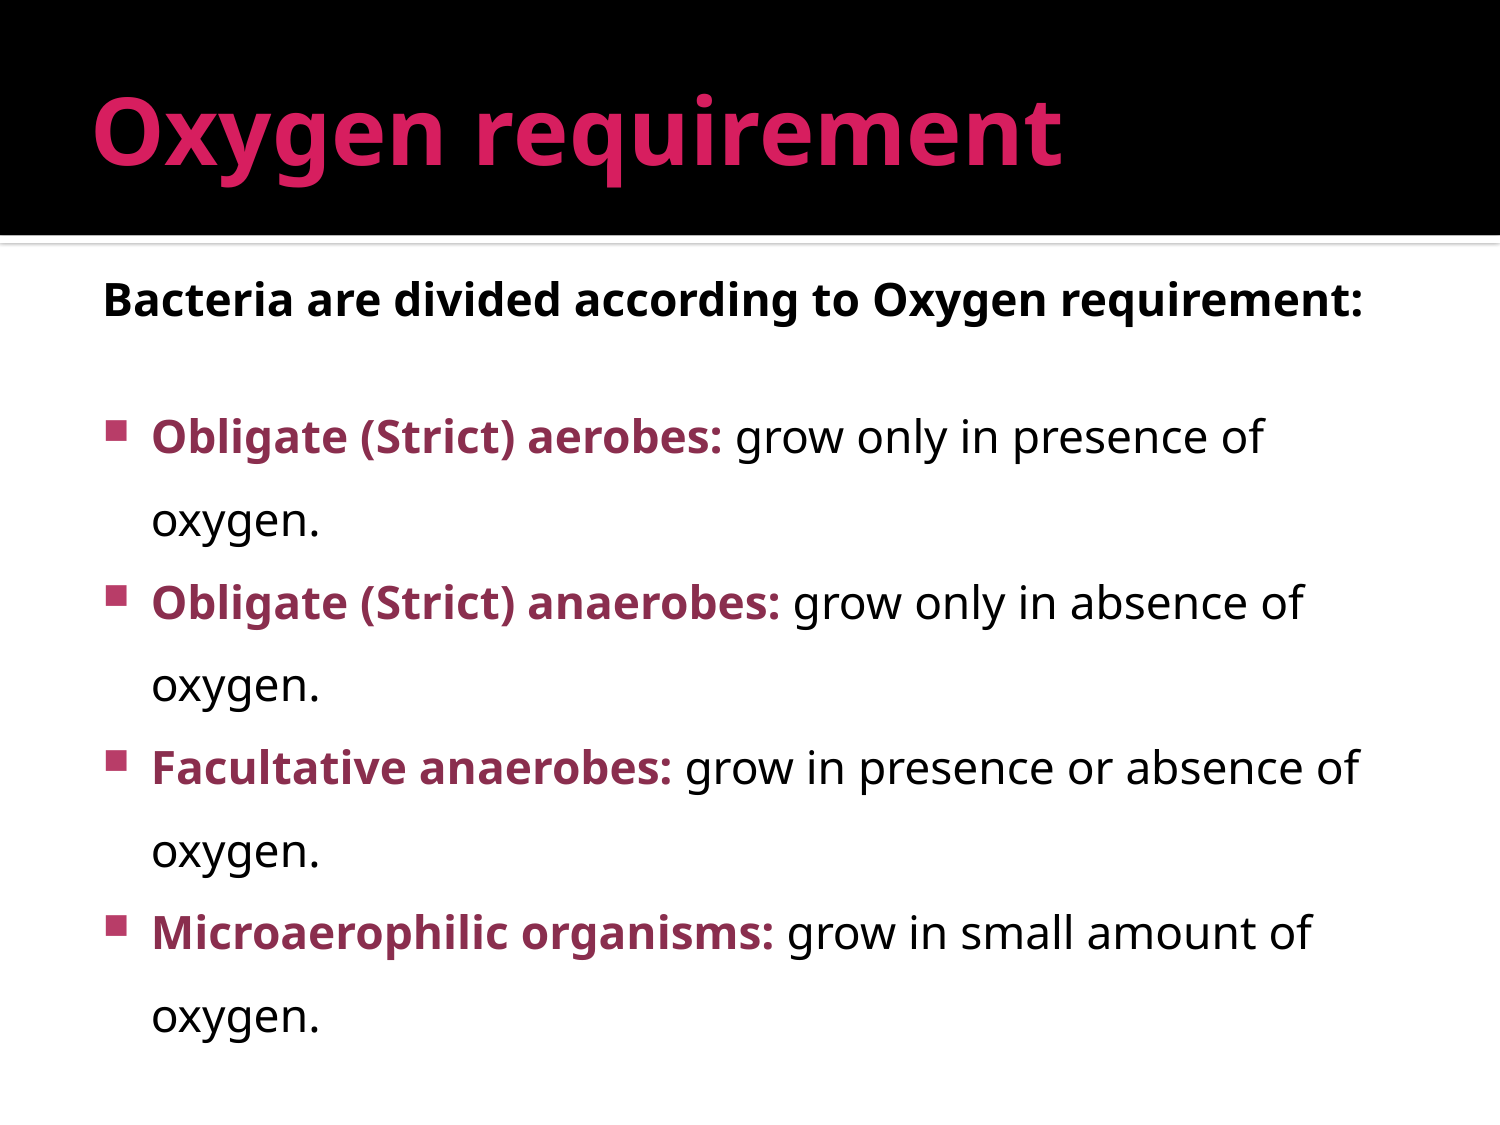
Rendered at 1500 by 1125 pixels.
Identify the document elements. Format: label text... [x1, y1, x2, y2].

title Oxygen requirement [75, 25, 1425, 231]
list Bacteria are divided according to Oxygen requirement: Obligate (Strict) aerobes: grow only in presence of oxygen. Obligate (Strict) anaerobes: grow only in absence of oxygen. Facultative anaerobes: grow in presence or absence of oxygen. Microaerophilic organisms: grow in small amount of oxygen. [75, 255, 1447, 1050]
